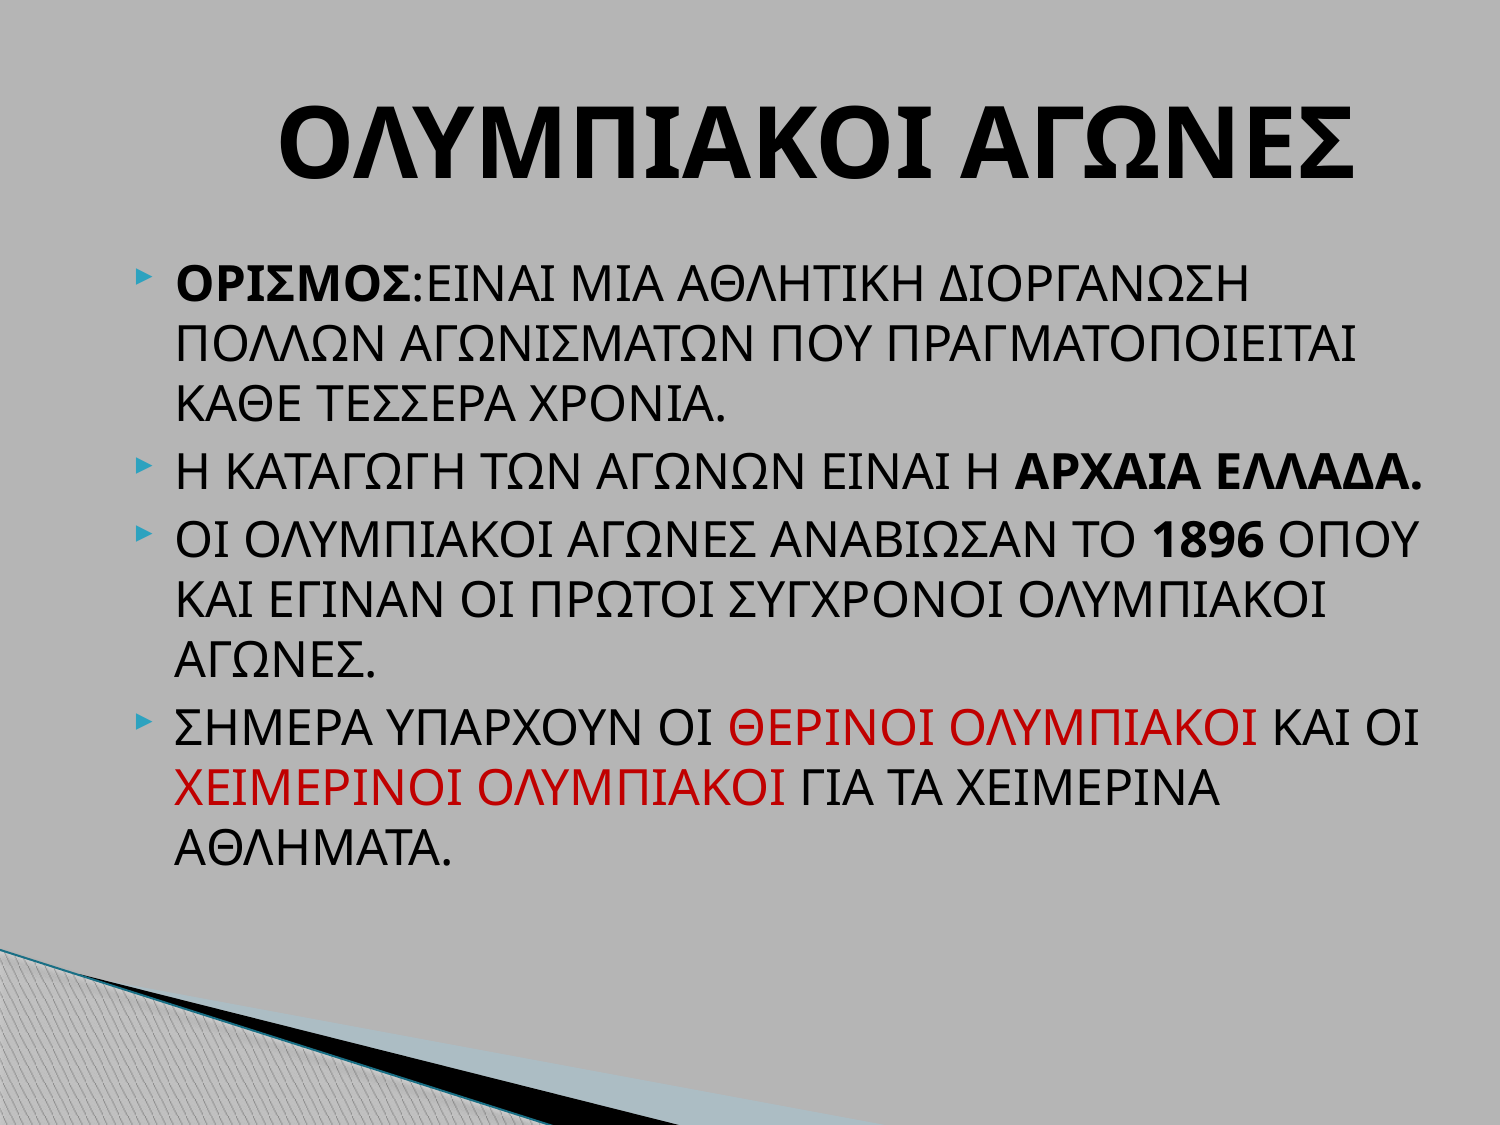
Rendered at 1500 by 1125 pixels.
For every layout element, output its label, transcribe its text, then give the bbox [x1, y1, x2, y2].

title ΟΛΥΜΠΙΑΚΟΙ ΑΓΩΝΕΣ [75, 45, 1425, 233]
list ΟΡΙΣΜΟΣ:ΕΙΝΑΙ ΜΙΑ ΑΘΛΗΤΙΚΗ ΔΙΟΡΓΑΝΩΣΗ ΠΟΛΛΩΝ ΑΓΩΝΙΣΜΑΤΩΝ ΠΟΥ ΠΡΑΓΜΑΤΟΠΟΙΕΙΤΑΙ ΚΑΘΕ ΤΕΣΣΕΡΑ ΧΡΟΝΙΑ. Η ΚΑΤΑΓΩΓΗ ΤΩΝ ΑΓΩΝΩΝ ΕΙΝΑΙ Η ΑΡΧΑΙΑ ΕΛΛΑΔΑ. ΟΙ ΟΛΥΜΠΙΑΚΟΙ ΑΓΩΝΕΣ ΑΝΑΒΙΩΣΑΝ ΤΟ 1896 ΟΠΟΥ ΚΑΙ ΕΓΙΝΑΝ ΟΙ ΠΡΩΤΟΙ ΣΥΓΧΡΟΝΟΙ ΟΛΥΜΠΙΑΚΟΙ ΑΓΩΝΕΣ. ΣΗΜΕΡΑ ΥΠΑΡΧΟΥΝ ΟΙ ΘΕΡΙΝΟΙ ΟΛΥΜΠΙΑΚΟΙ ΚΑΙ ΟΙ ΧΕΙΜΕΡΙΝΟΙ ΟΛΥΜΠΙΑΚΟΙ ΓΙΑ ΤΑ ΧΕΙΜΕΡΙΝΑ ΑΘΛΗΜΑΤΑ. [100, 243, 1451, 986]
